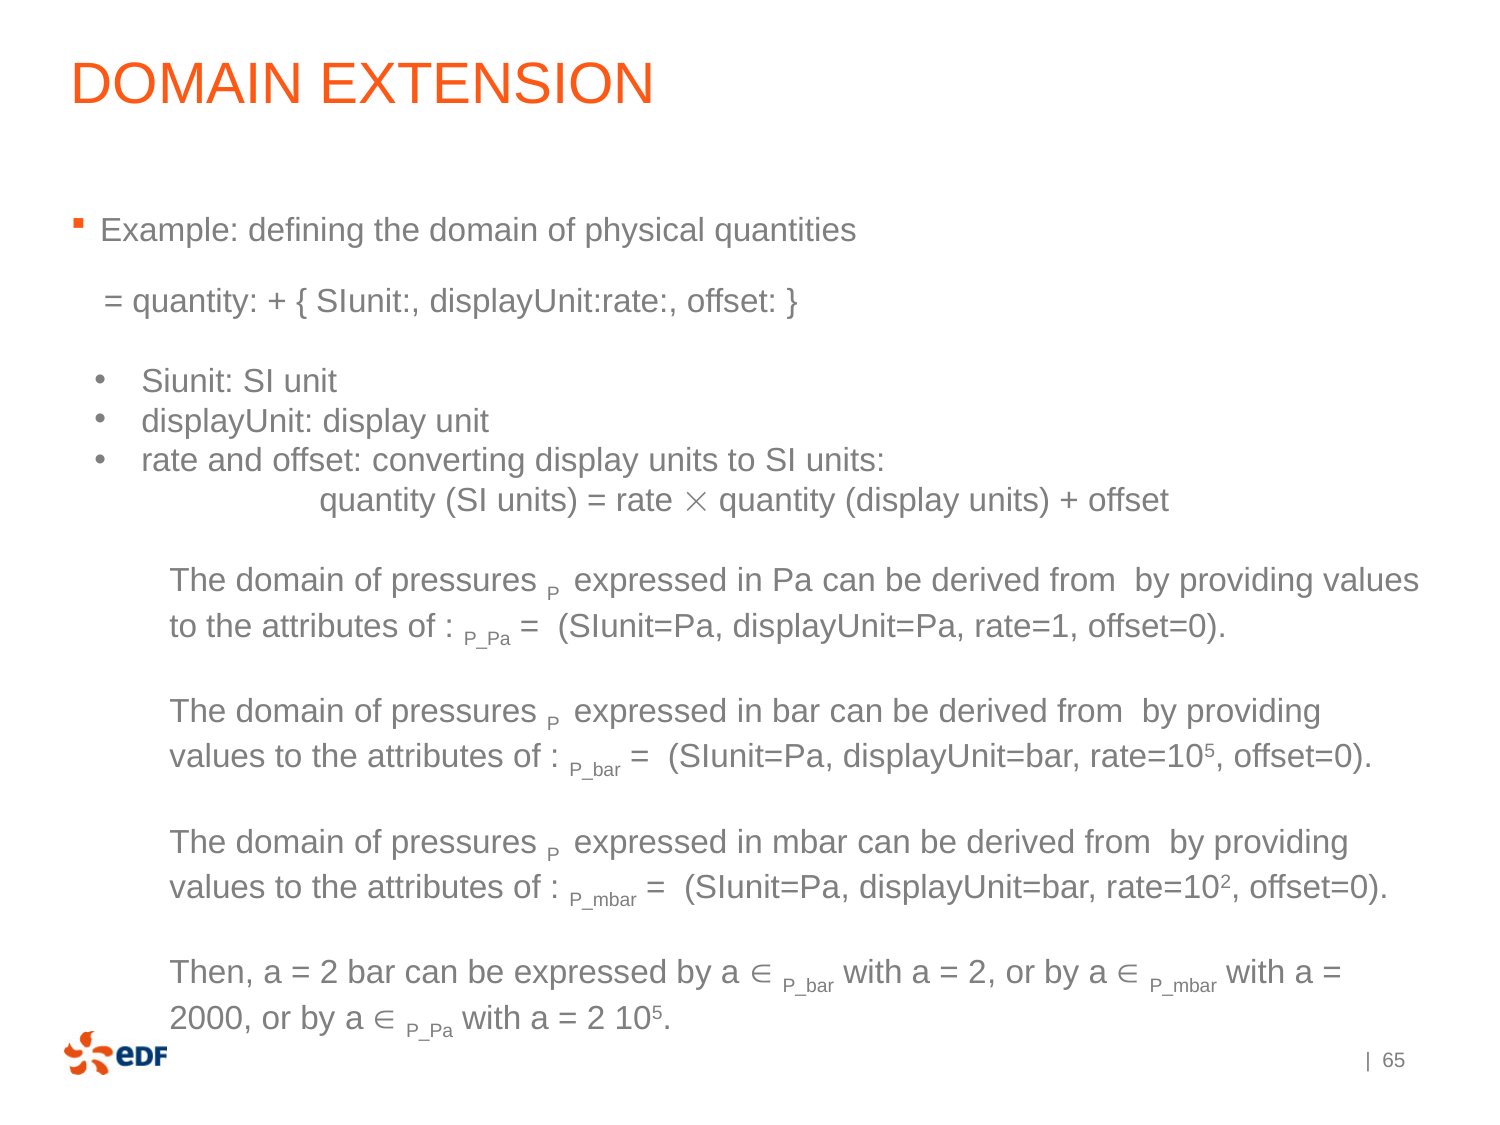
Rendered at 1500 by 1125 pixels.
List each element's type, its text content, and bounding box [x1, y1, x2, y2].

picture [64, 1031, 167, 1075]
list Example: defining the domain of physical quantities [64, 208, 1436, 563]
title Domain extension [64, 45, 1436, 185]
